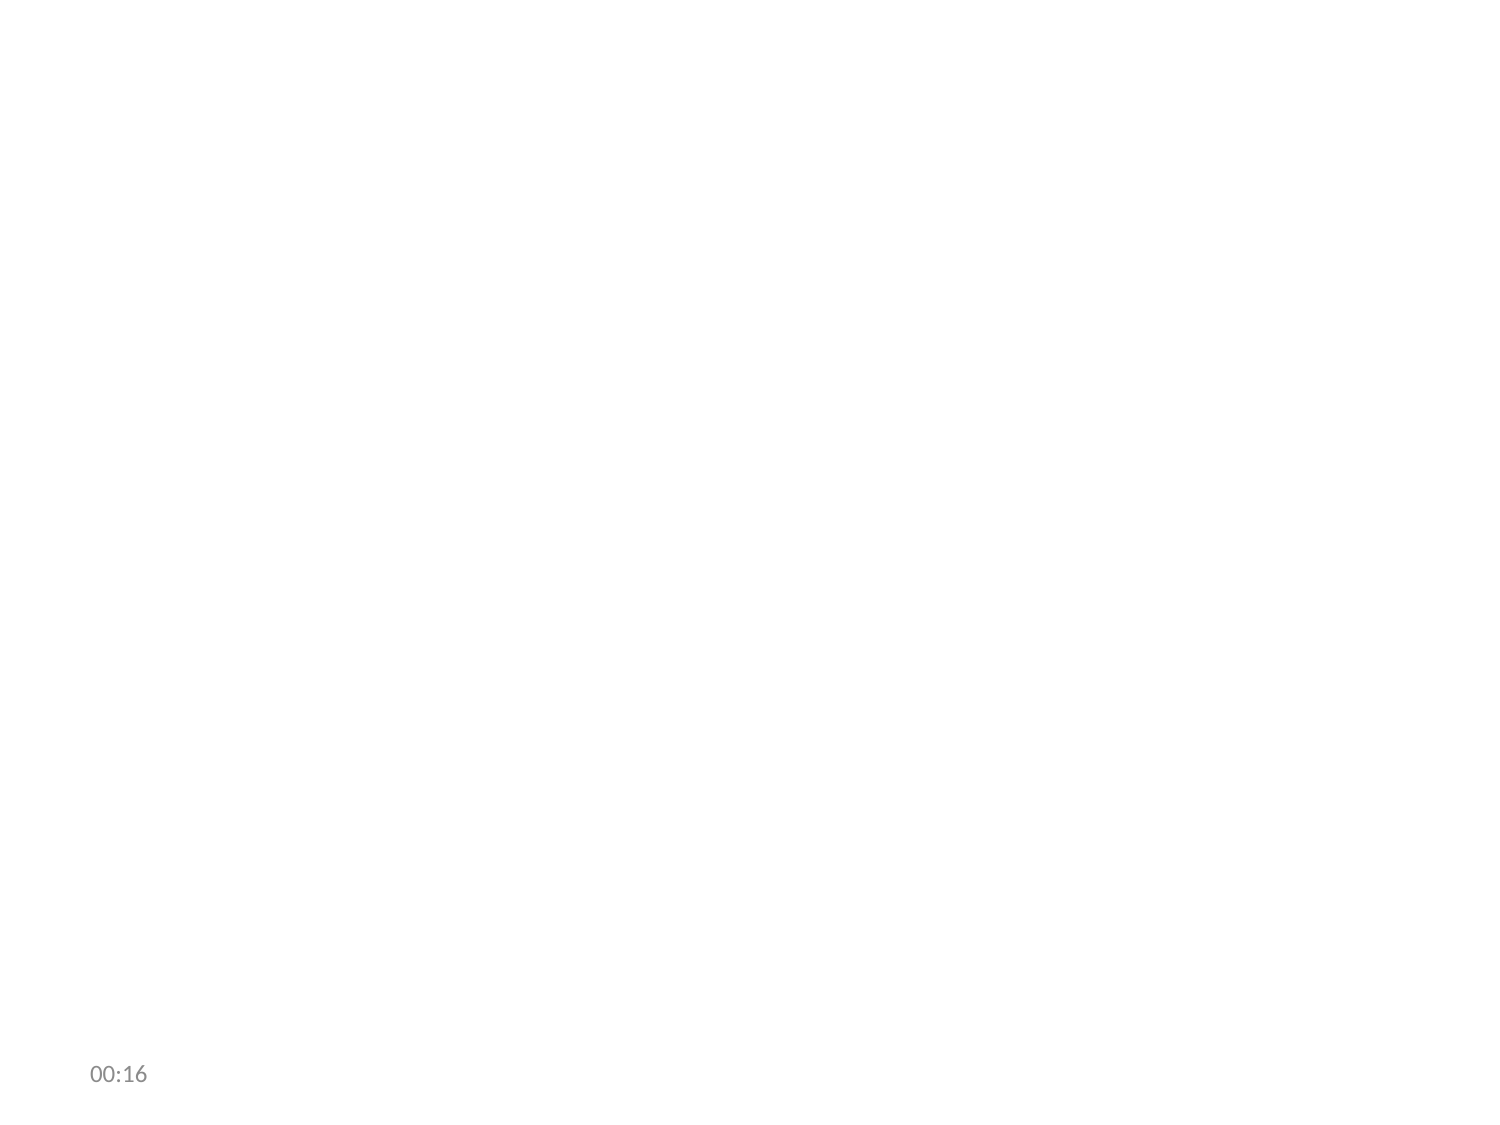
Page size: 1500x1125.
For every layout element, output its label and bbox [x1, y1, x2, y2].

slide_number [75, 1042, 425, 1103]
